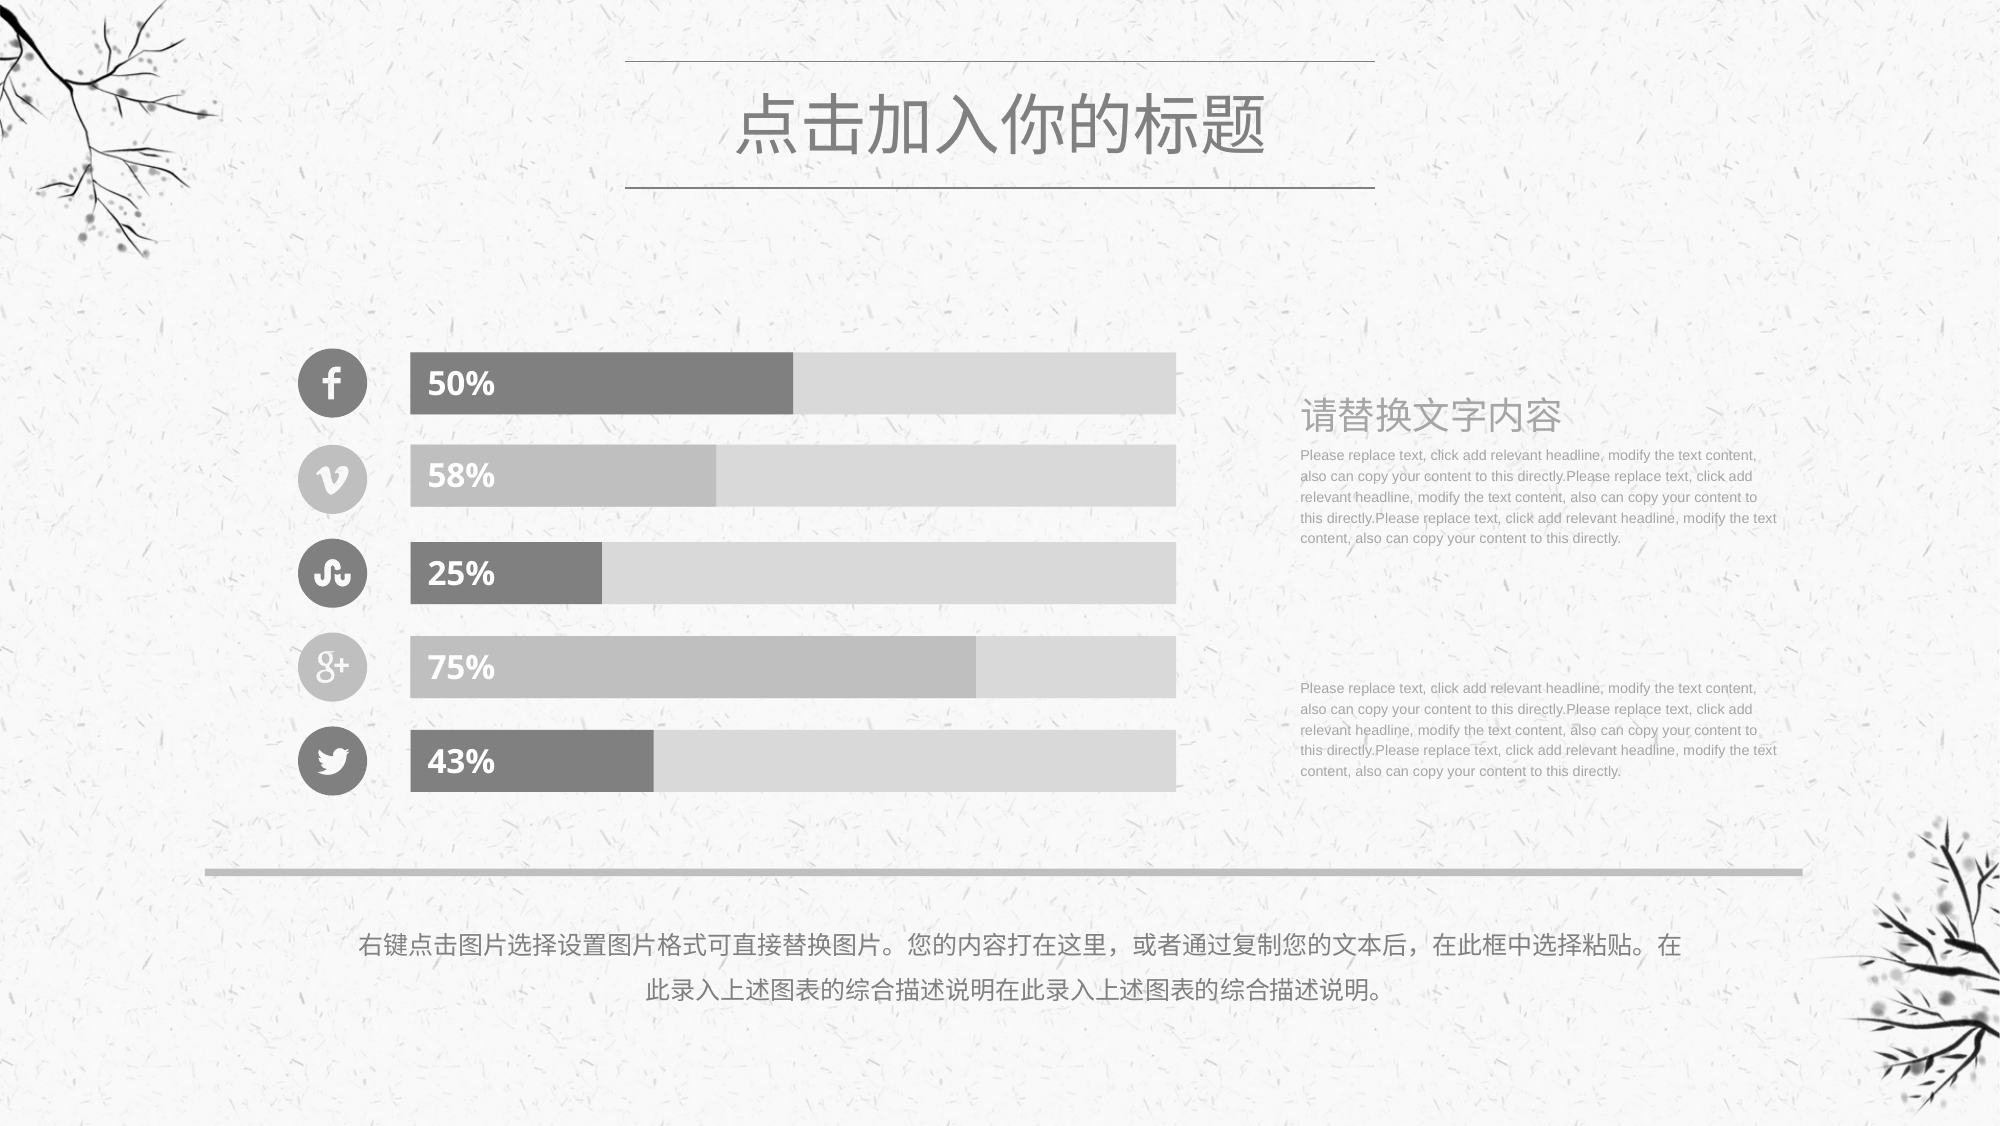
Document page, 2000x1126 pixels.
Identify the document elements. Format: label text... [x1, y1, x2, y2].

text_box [1300, 382, 1783, 782]
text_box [297, 348, 1177, 796]
text_box [203, 867, 1805, 878]
picture [0, 0, 2000, 1126]
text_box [625, 61, 1376, 189]
text_box 右键点击图片选择设置图片格式可直接替换图片。您的内容打在这里，或者通过复制您的文本后，在此框中选择粘贴。在此录入上述图表的综合描述说明在此录入上述图表的综合描述说明。 [343, 907, 1699, 1012]
